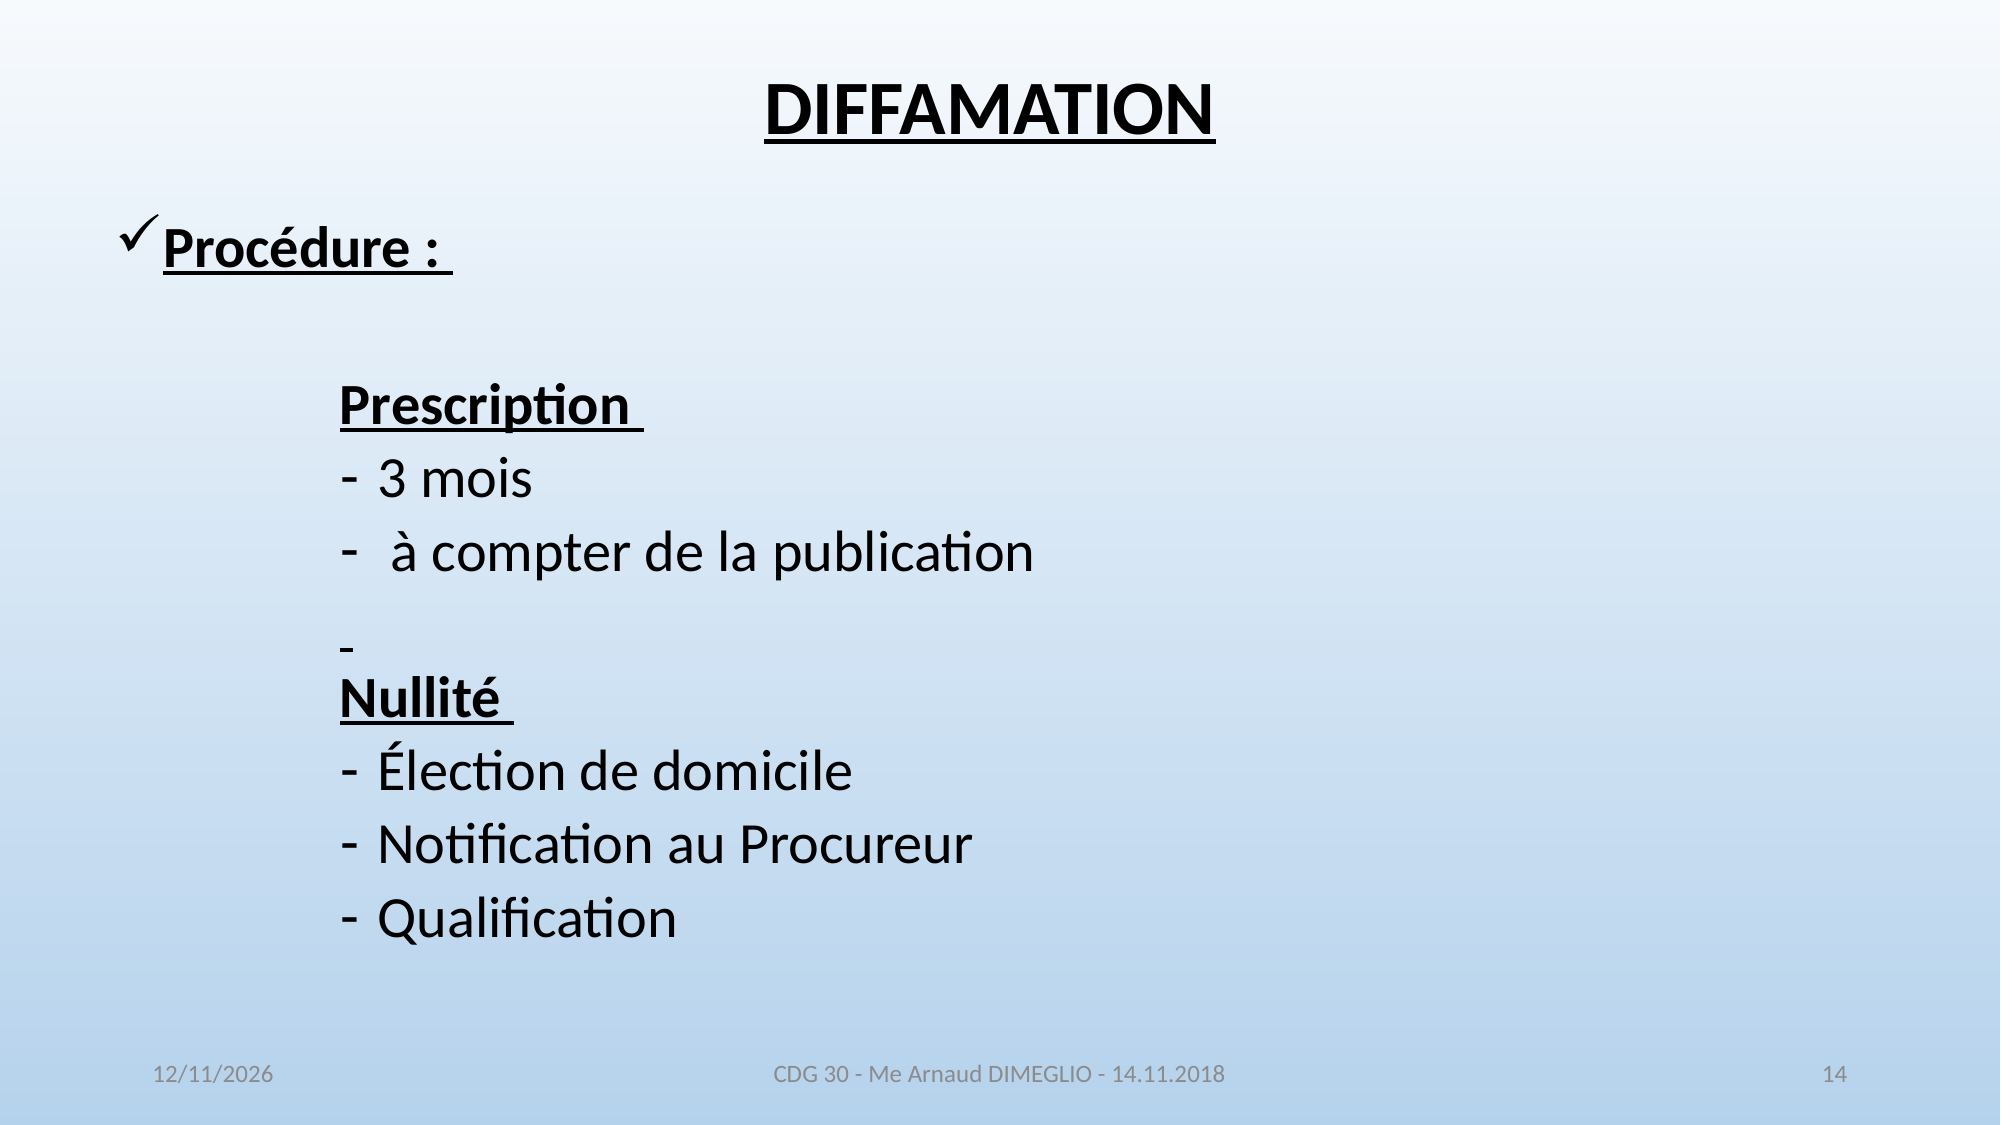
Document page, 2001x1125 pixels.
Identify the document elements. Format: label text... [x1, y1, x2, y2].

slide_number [137, 1042, 588, 1103]
title DIFFAMATION [137, 59, 1863, 252]
slide_number 14 [1412, 1042, 1863, 1103]
list Procédure : Prescription 3 mois à compter de la publication Nullité Élection de domicile Notification au Procureur Qualification [99, 210, 1825, 1066]
footer CDG 30 - Me Arnaud DIMEGLIO - 14.11.2018 [662, 1042, 1338, 1103]
